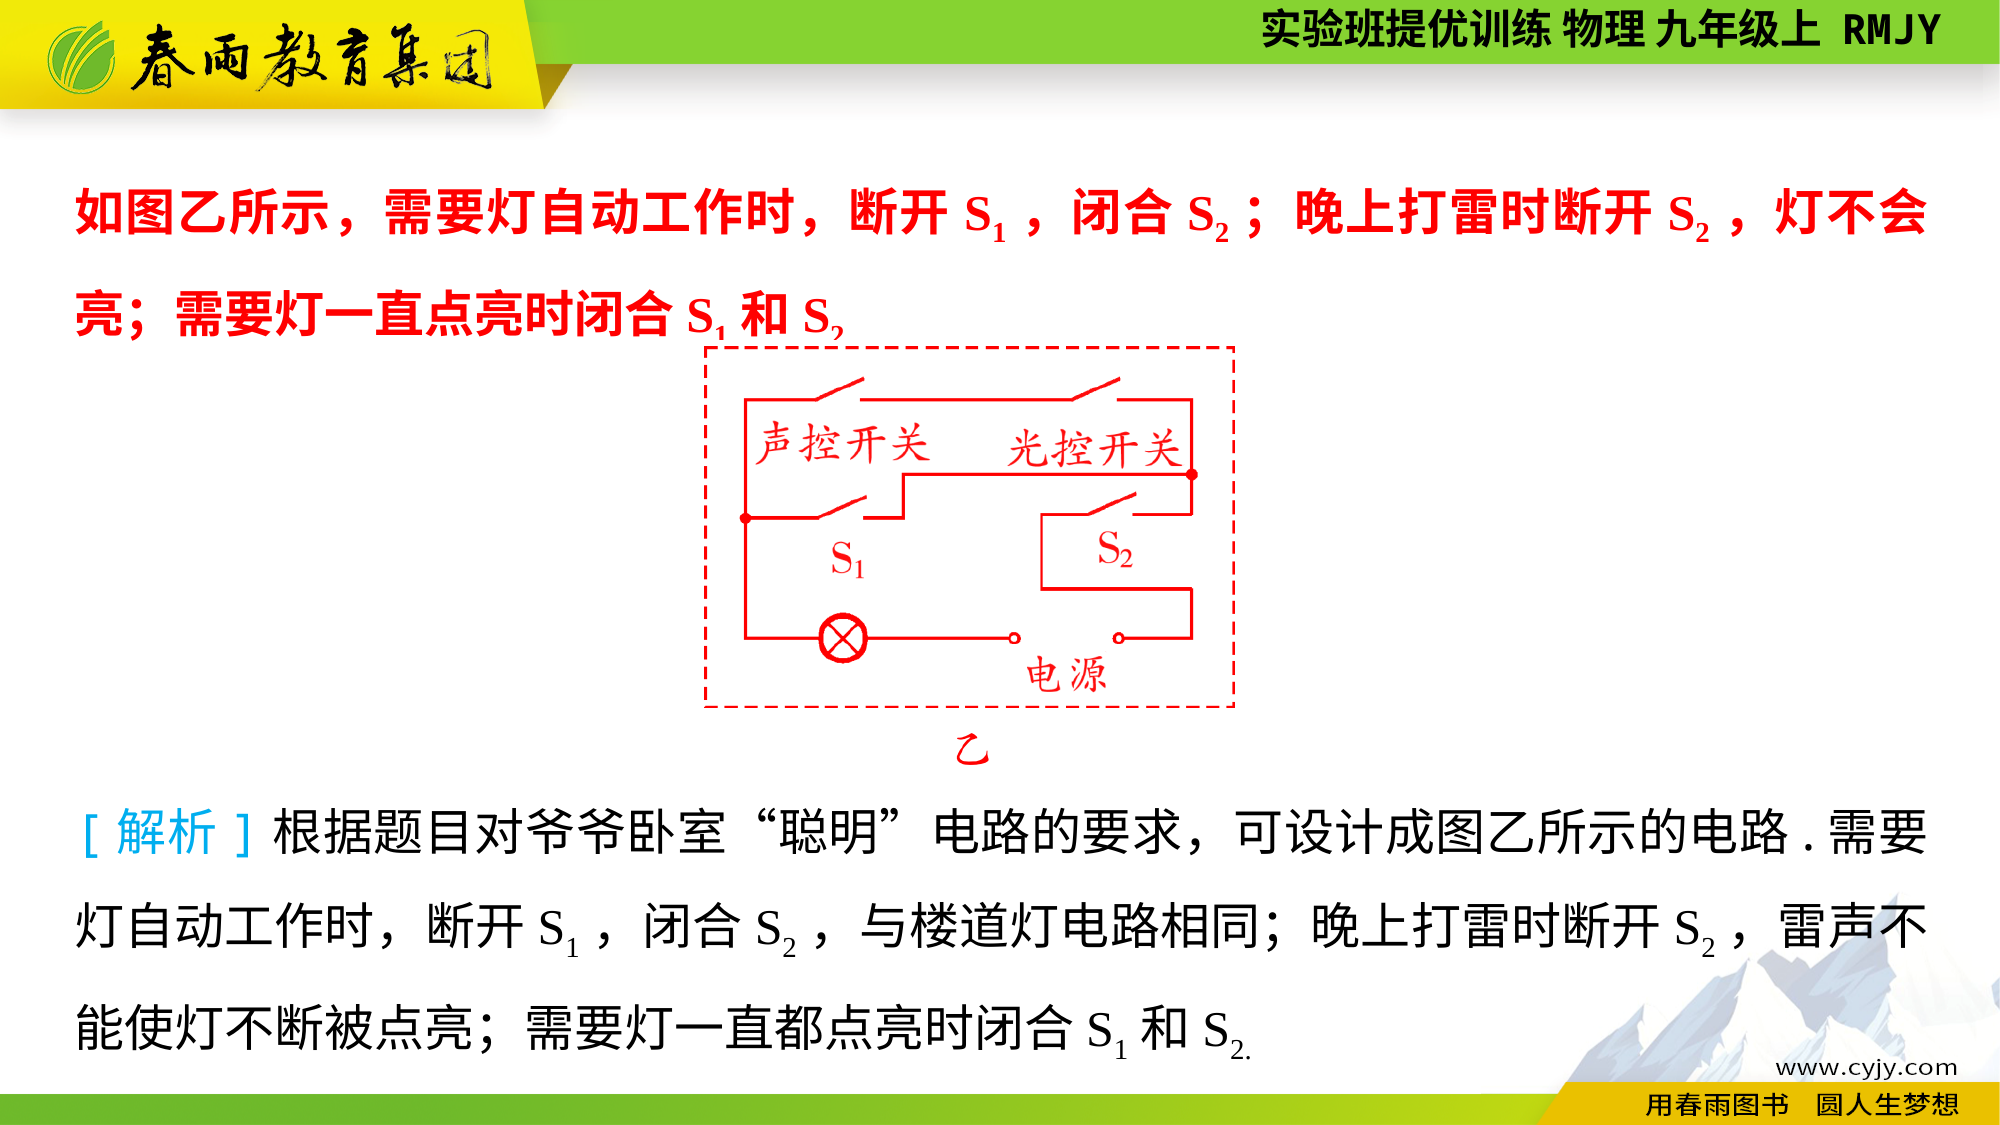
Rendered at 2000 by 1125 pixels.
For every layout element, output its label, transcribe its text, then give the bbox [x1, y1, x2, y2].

text_box [解析]根据题目对爷爷卧室“聪明”电路的要求，可设计成图乙所示的电路.需要灯自动工作时，断开S1，闭合S2，与楼道灯电路相同；晚上打雷时断开S2，雷声不能使灯不断被点亮；需要灯一直都点亮时闭合S1和S2. [59, 762, 1944, 1073]
list 如图乙所示，需要灯自动工作时，断开S1，闭合S2；晚上打雷时断开S2，灯不会亮；需要灯一直点亮时闭合S1和S2. [59, 138, 1944, 324]
picture [0, 0, 2000, 1125]
